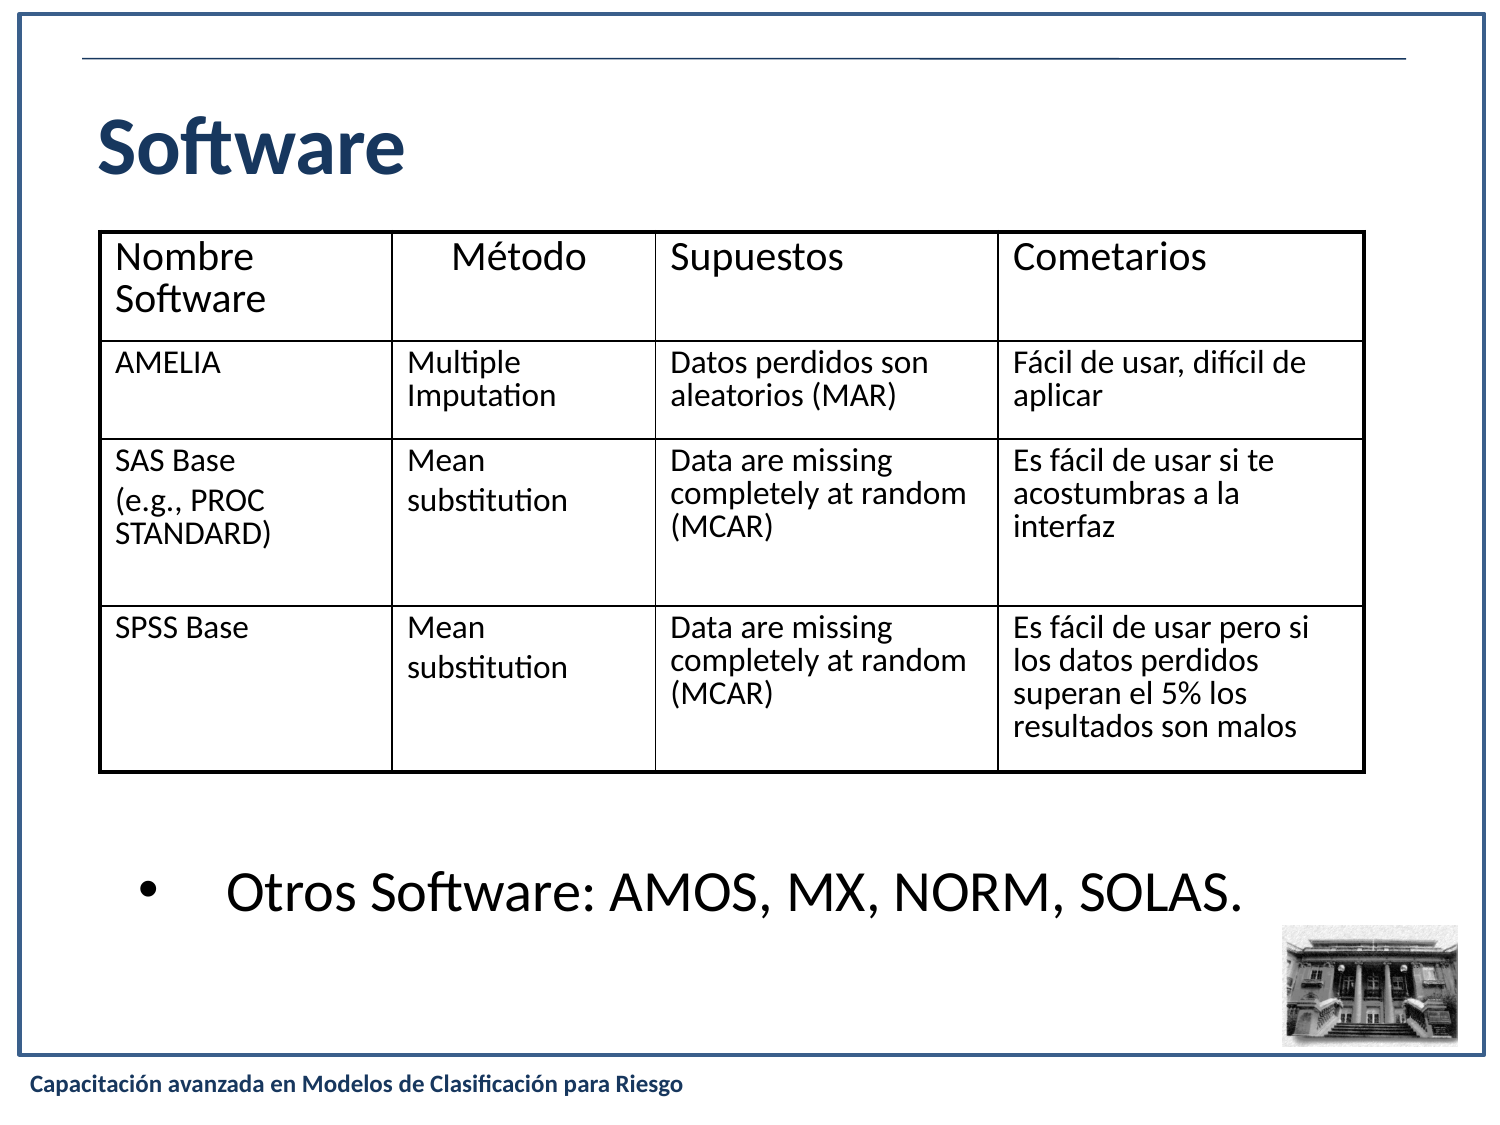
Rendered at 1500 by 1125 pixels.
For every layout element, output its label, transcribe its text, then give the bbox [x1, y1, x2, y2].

table_cell Data are missing completely at random (MCAR) [656, 440, 997, 605]
table_cell AMELIA [102, 342, 391, 438]
table_cell Mean substitution [393, 440, 655, 605]
table_header Cometarios [999, 234, 1362, 340]
picture [1282, 925, 1458, 1047]
table_cell Es fácil de usar pero si los datos perdidos superan el 5% los resultados son malos [999, 607, 1362, 770]
table_cell SAS Base (e.g., PROC STANDARD) [102, 440, 391, 605]
title Software [81, 81, 1414, 202]
table_cell SPSS Base [102, 607, 391, 770]
table_cell Fácil de usar, difícil de aplicar [999, 342, 1362, 438]
table_header Método [393, 234, 655, 340]
table_cell Datos perdidos son aleatorios (MAR) [656, 342, 997, 438]
text_box Otros Software: AMOS, MX, NORM, SOLAS. [123, 846, 1346, 953]
table_cell Mean substitution [393, 607, 655, 770]
table_cell Multiple Imputation [393, 342, 655, 438]
table_header Supuestos [656, 234, 997, 340]
table_header Nombre Software [102, 234, 391, 340]
table_cell Data are missing completely at random (MCAR) [656, 607, 997, 770]
table_cell Es fácil de usar si te acostumbras a la interfaz [999, 440, 1362, 605]
